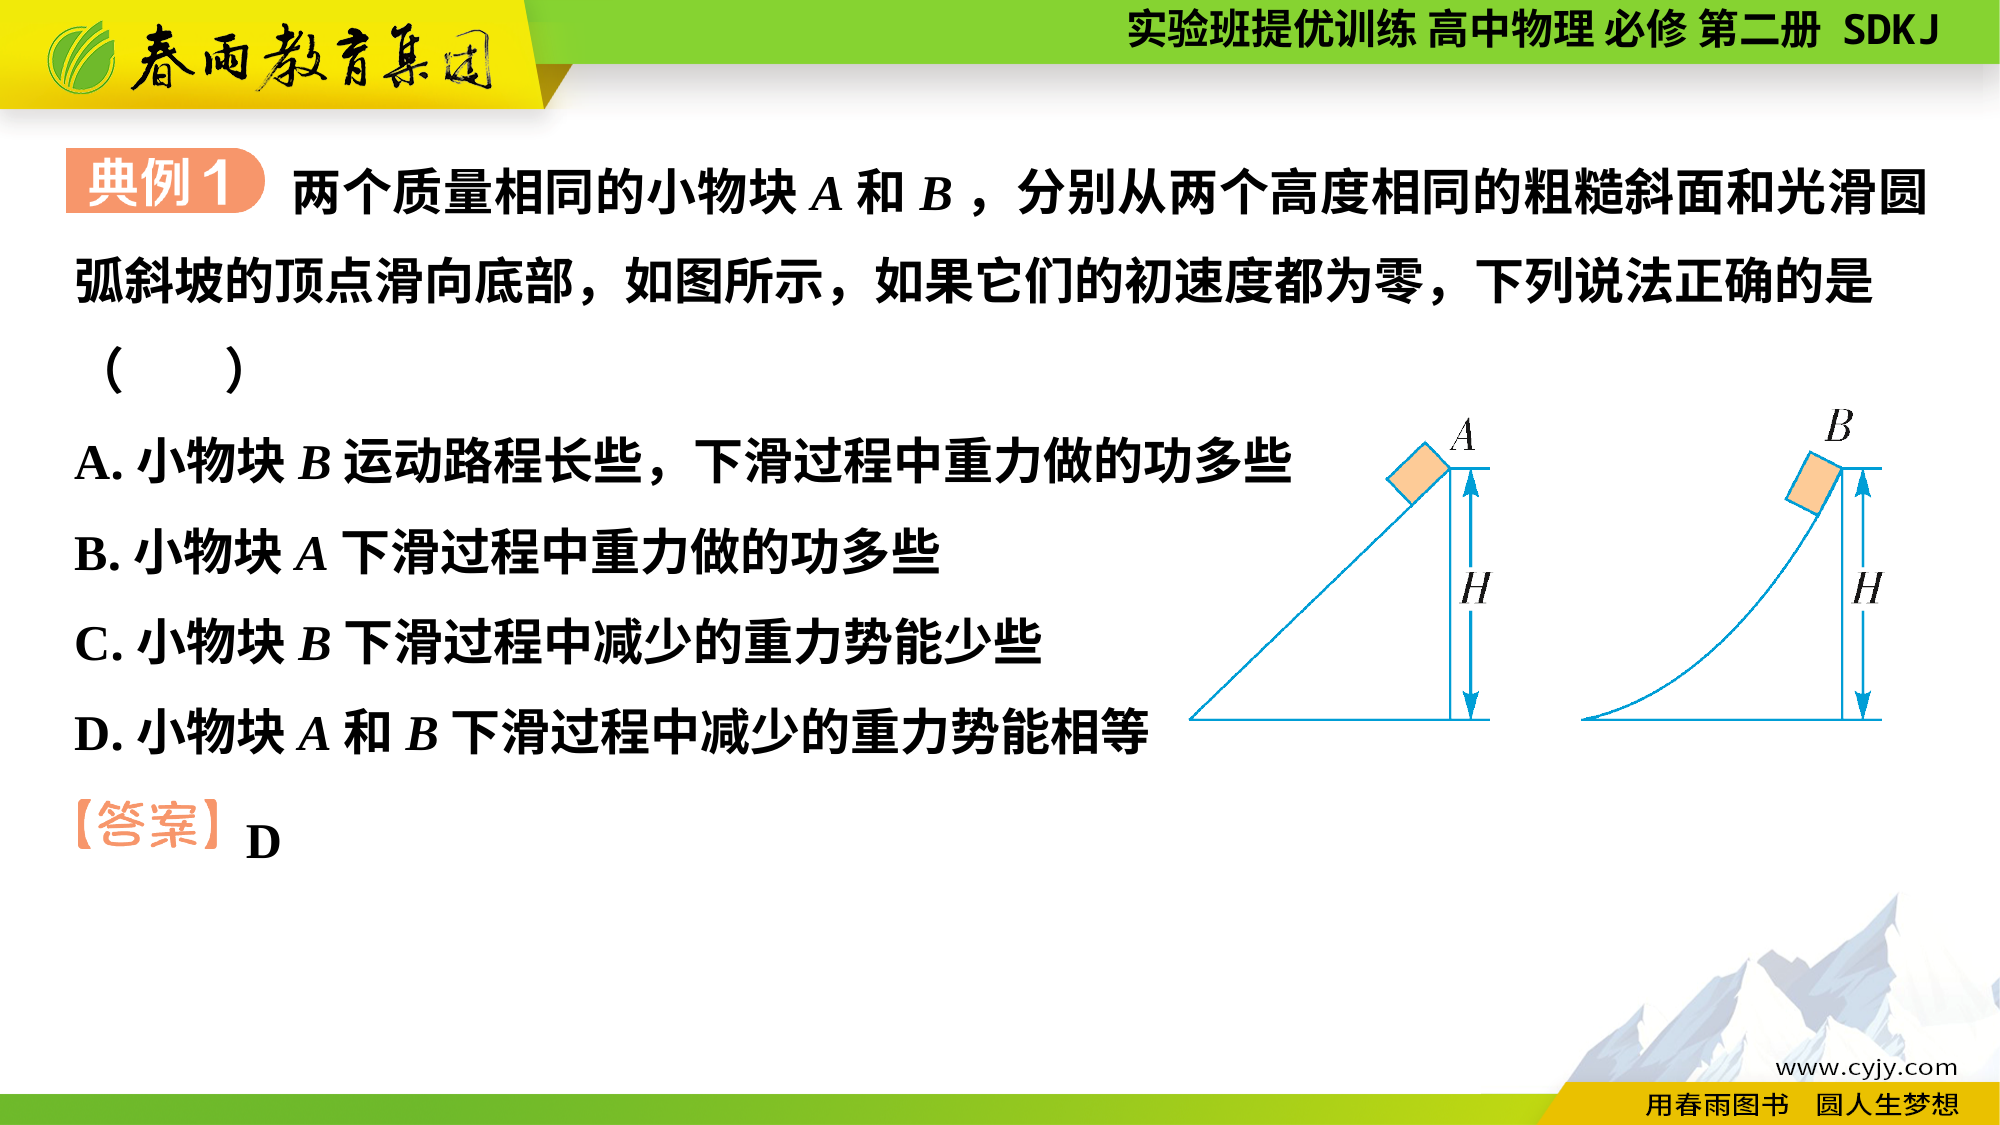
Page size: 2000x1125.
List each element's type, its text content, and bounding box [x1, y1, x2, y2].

list 两个质量相同的小物块A和B，分别从两个高度相同的粗糙斜面和光滑圆弧斜坡的顶点滑向底部，如图所示，如果它们的初速度都为零，下列说法正确的是 （ ） A.小物块B运动路程长些，下滑过程中重力做的功多些 B.小物块A下滑过程中重力做的功多些 C.小物块B下滑过程中减少的重力势能少些 D.小物块A和B下滑过程中减少的重力势能相等 [59, 122, 1944, 774]
text_box D [231, 770, 297, 876]
picture [0, 0, 2000, 1125]
